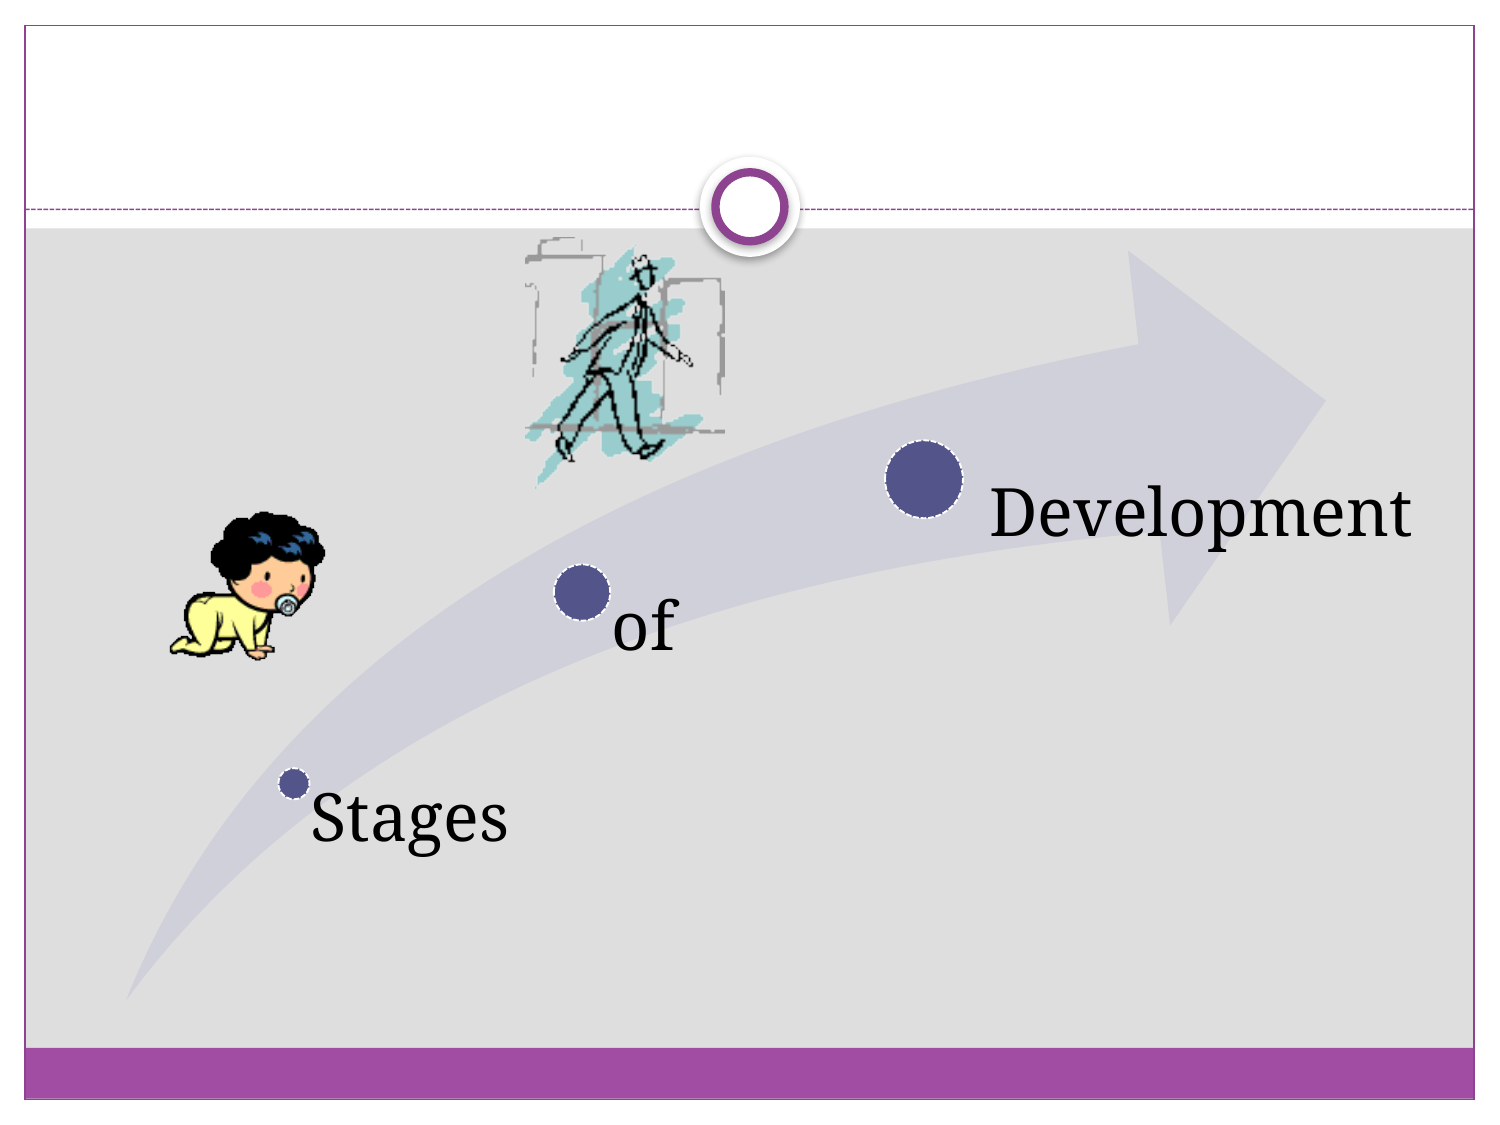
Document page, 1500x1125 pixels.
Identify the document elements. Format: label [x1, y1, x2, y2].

picture [162, 499, 332, 669]
picture [524, 237, 726, 490]
list [49, 250, 1445, 1001]
